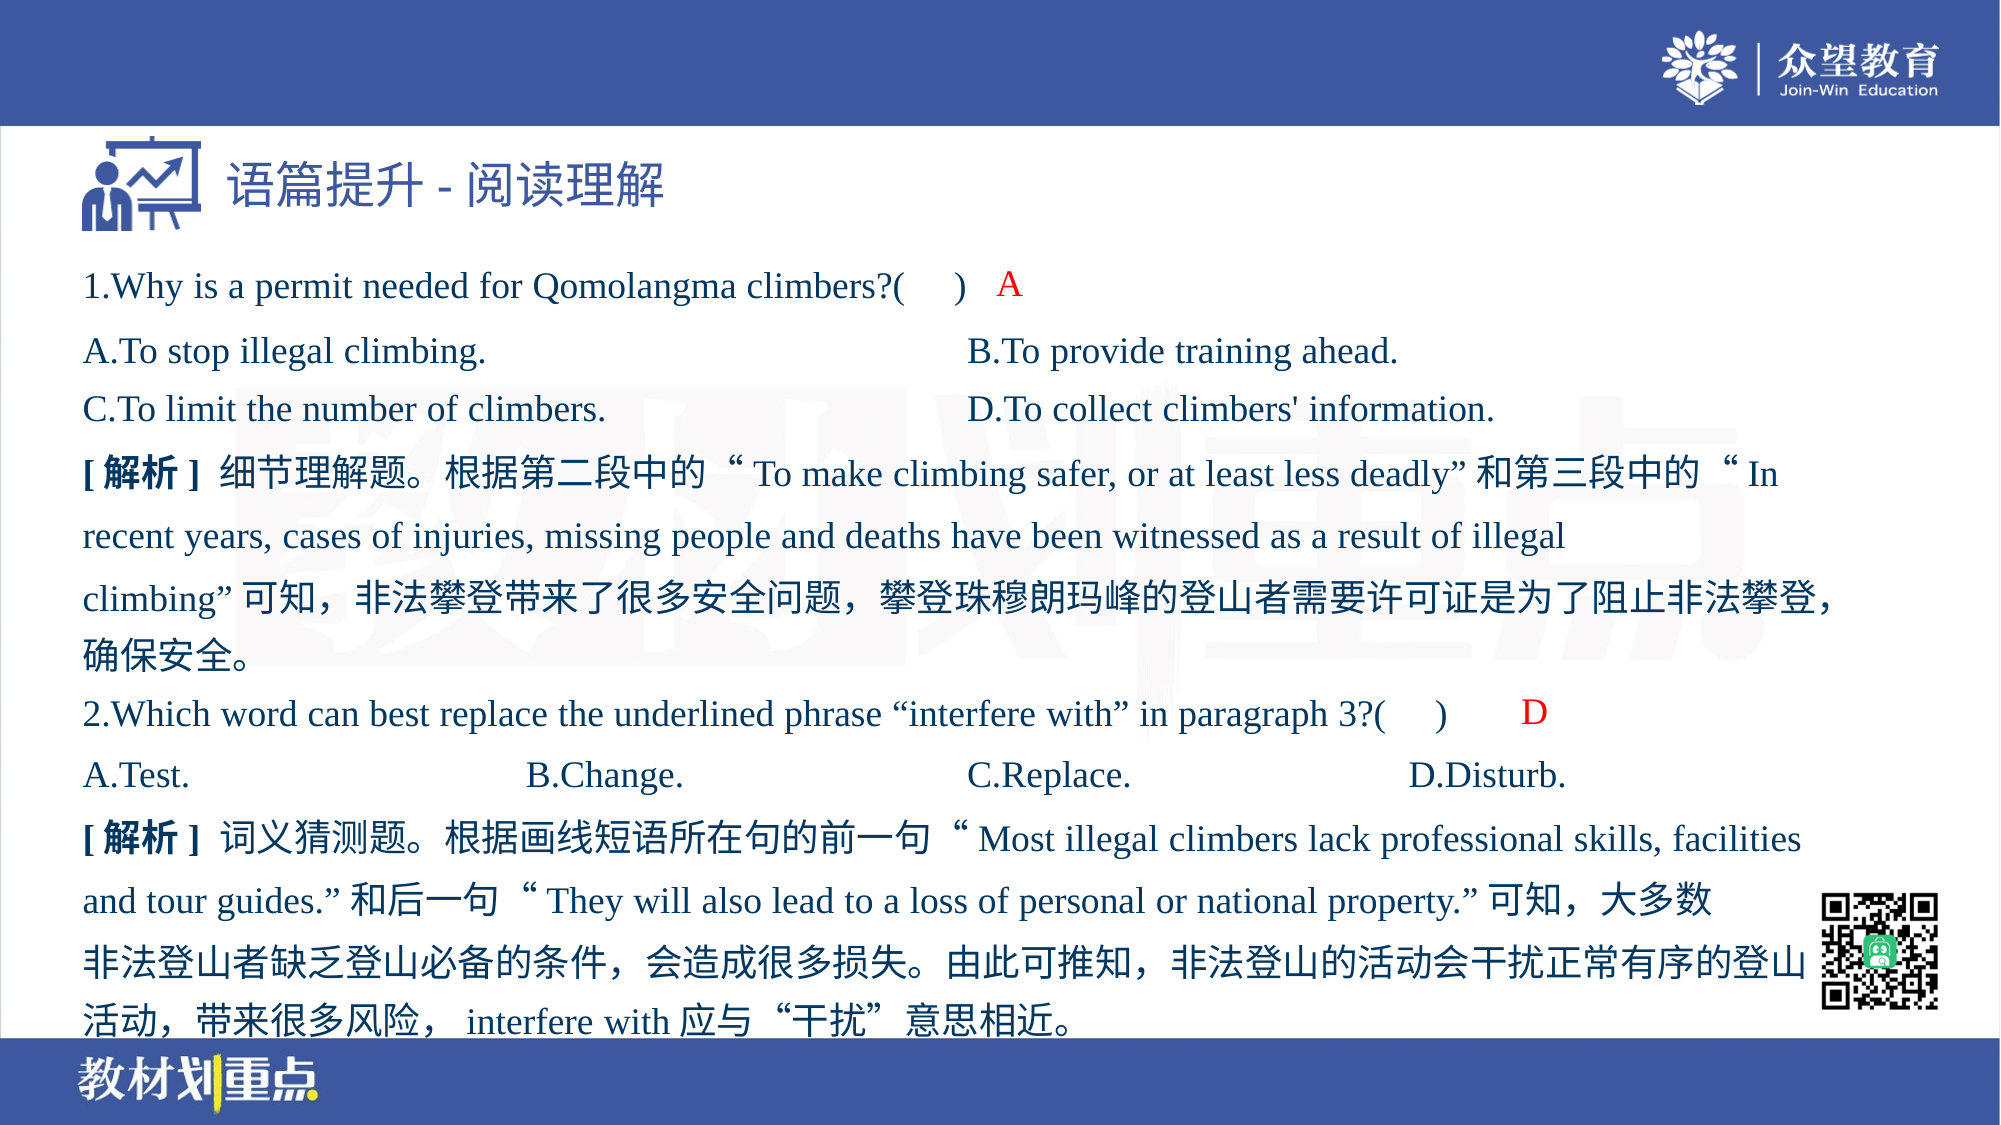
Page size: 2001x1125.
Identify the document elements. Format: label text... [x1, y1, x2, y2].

text_box [解析] 词义猜测题。根据画线短语所在句的前一句“Most illegal climbers lack professional skills, facilities and tour guides.”和后一句“They will also lead to a loss of personal or national property.”可知，大多数 非法登山者缺乏登山必备的条件，会造成很多损失。由此可推知，非法登山的活动会干扰正常有序的登山 活动，带来很多风险，interfere with应与“干扰”意思相近。 [82, 796, 1817, 1037]
picture [0, 0, 2000, 1125]
text_box A.To stop illegal climbing. B.To provide training ahead. C.To limit the number of climbers. D.To collect climbers' information. [82, 308, 1817, 424]
text_box A [982, 245, 1037, 299]
text_box [解析] 细节理解题。根据第二段中的“To make climbing safer, or at least less deadly”和第三段中的“In recent years, cases of injuries, missing people and deaths have been witnessed as a result of illegal climbing”可知，非法攀登带来了很多安全问题，攀登珠穆朗玛峰的登山者需要许可证是为了阻止非法攀登， 确保安全。 [82, 431, 1817, 673]
text_box A.Test. B.Change. C.Replace. D.Disturb. [82, 736, 1817, 790]
text_box 1.Why is a permit needed for Qomolangma climbers?( ) [82, 247, 1817, 301]
text_box D [1507, 673, 1562, 728]
text_box 2.Which word can best replace the underlined phrase “interfere with” in paragraph 3?( ) [82, 675, 1817, 729]
